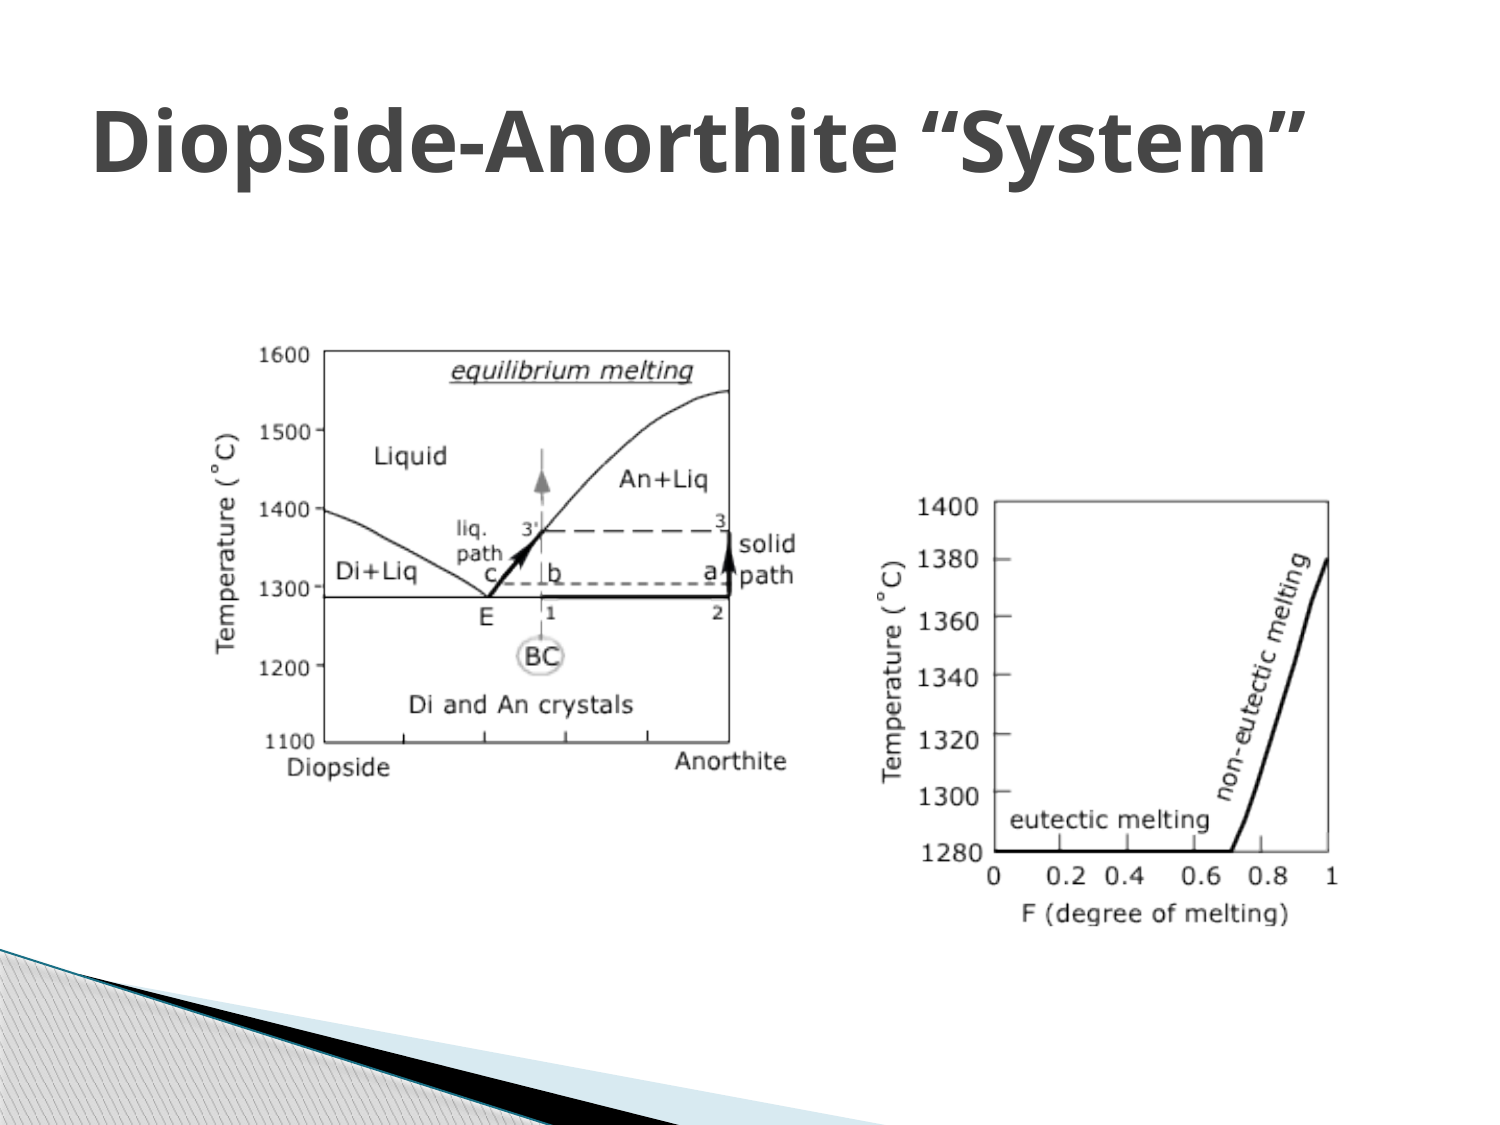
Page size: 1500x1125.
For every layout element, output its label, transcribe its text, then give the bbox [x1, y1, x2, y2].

title Diopside-Anorthite “System” [75, 45, 1425, 233]
picture [211, 340, 808, 785]
picture [876, 488, 1351, 929]
